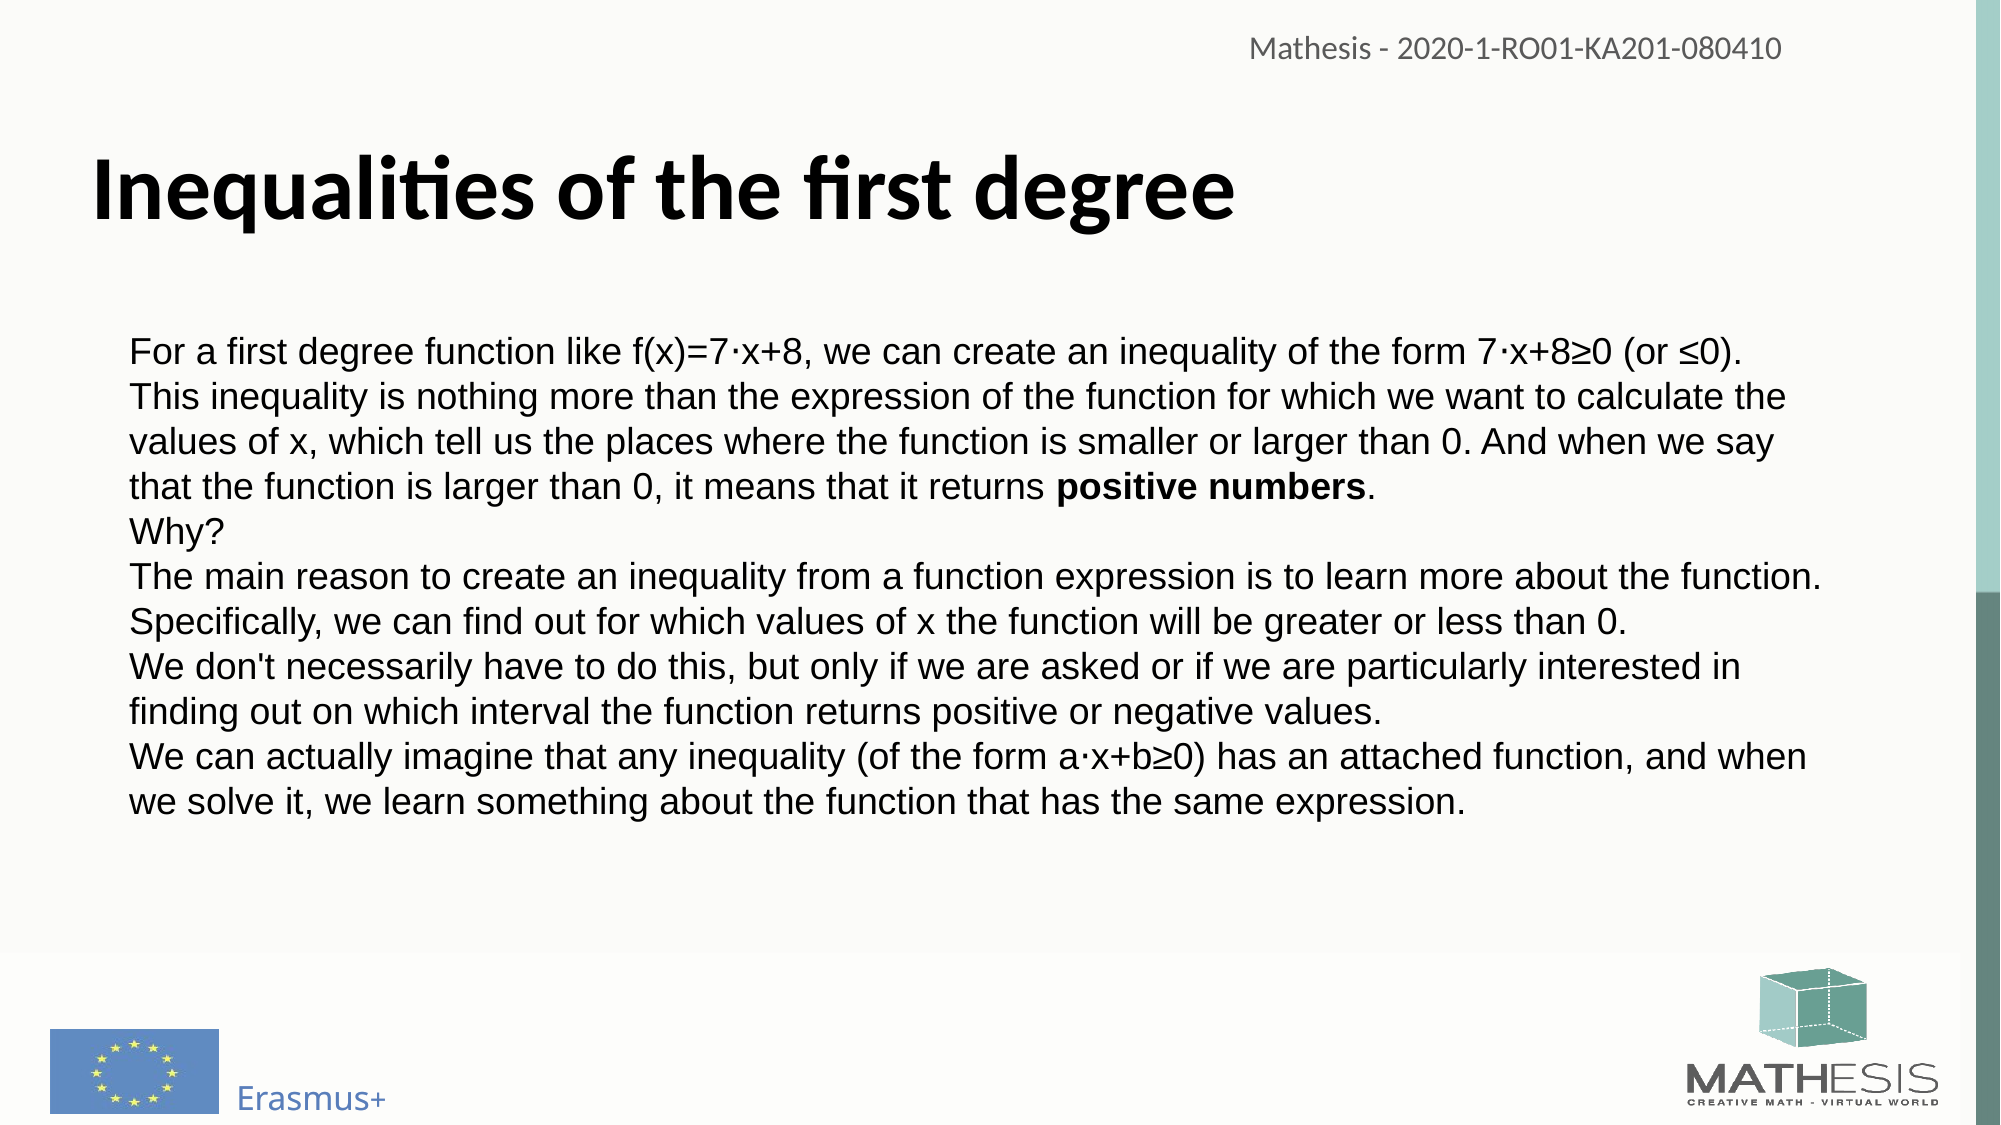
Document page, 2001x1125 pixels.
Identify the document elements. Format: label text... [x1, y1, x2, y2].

subtitle For a first degree function like f(x)=7⋅x+8, we can create an inequality of the form 7⋅x+8≥0 (or ≤0). This inequality is nothing more than the expression of the function for which we want to calculate the values of x, which tell us the places where the function is smaller or larger than 0. And when we say that the function is larger than 0, it means that it returns positive numbers. Why? The main reason to create an inequality from a function expression is to learn more about the function. Specifically, we can find out for which values of x the function will be greater or less than 0. We don't necessarily have to do this, but only if we are asked or if we are particularly interested in finding out on which interval the function returns positive or negative values. We can actually imagine that any inequality (of the form a⋅x+b≥0) has an attached function, and when we solve it, we learn something about the function that has the same expression. [114, 319, 1862, 607]
text_box Δ>0 [1664, 928, 1961, 1125]
text_box Δ>0 [50, 1029, 219, 1114]
title Inequalities of the first degree [76, 121, 1777, 363]
text_box Δ>0 [1976, 0, 2000, 1125]
